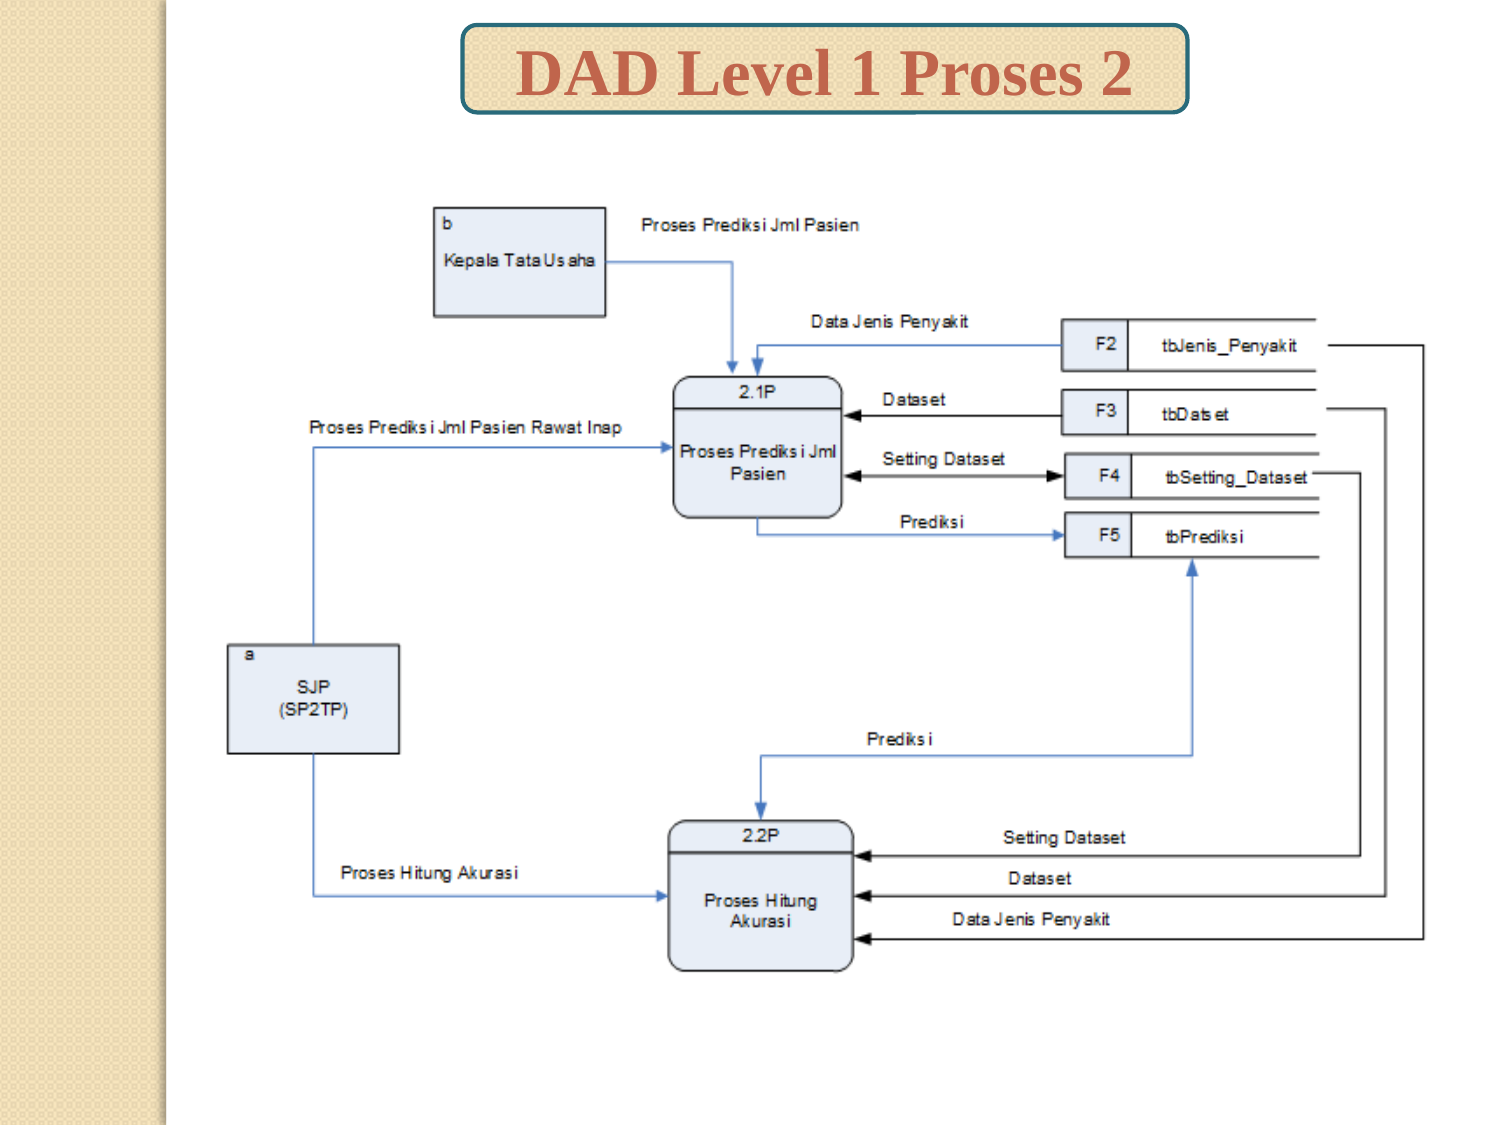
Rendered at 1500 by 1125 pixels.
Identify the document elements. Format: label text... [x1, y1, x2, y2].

text_box DAD Level 1 Proses 2 [460, 22, 1190, 115]
picture [173, 187, 1463, 1001]
